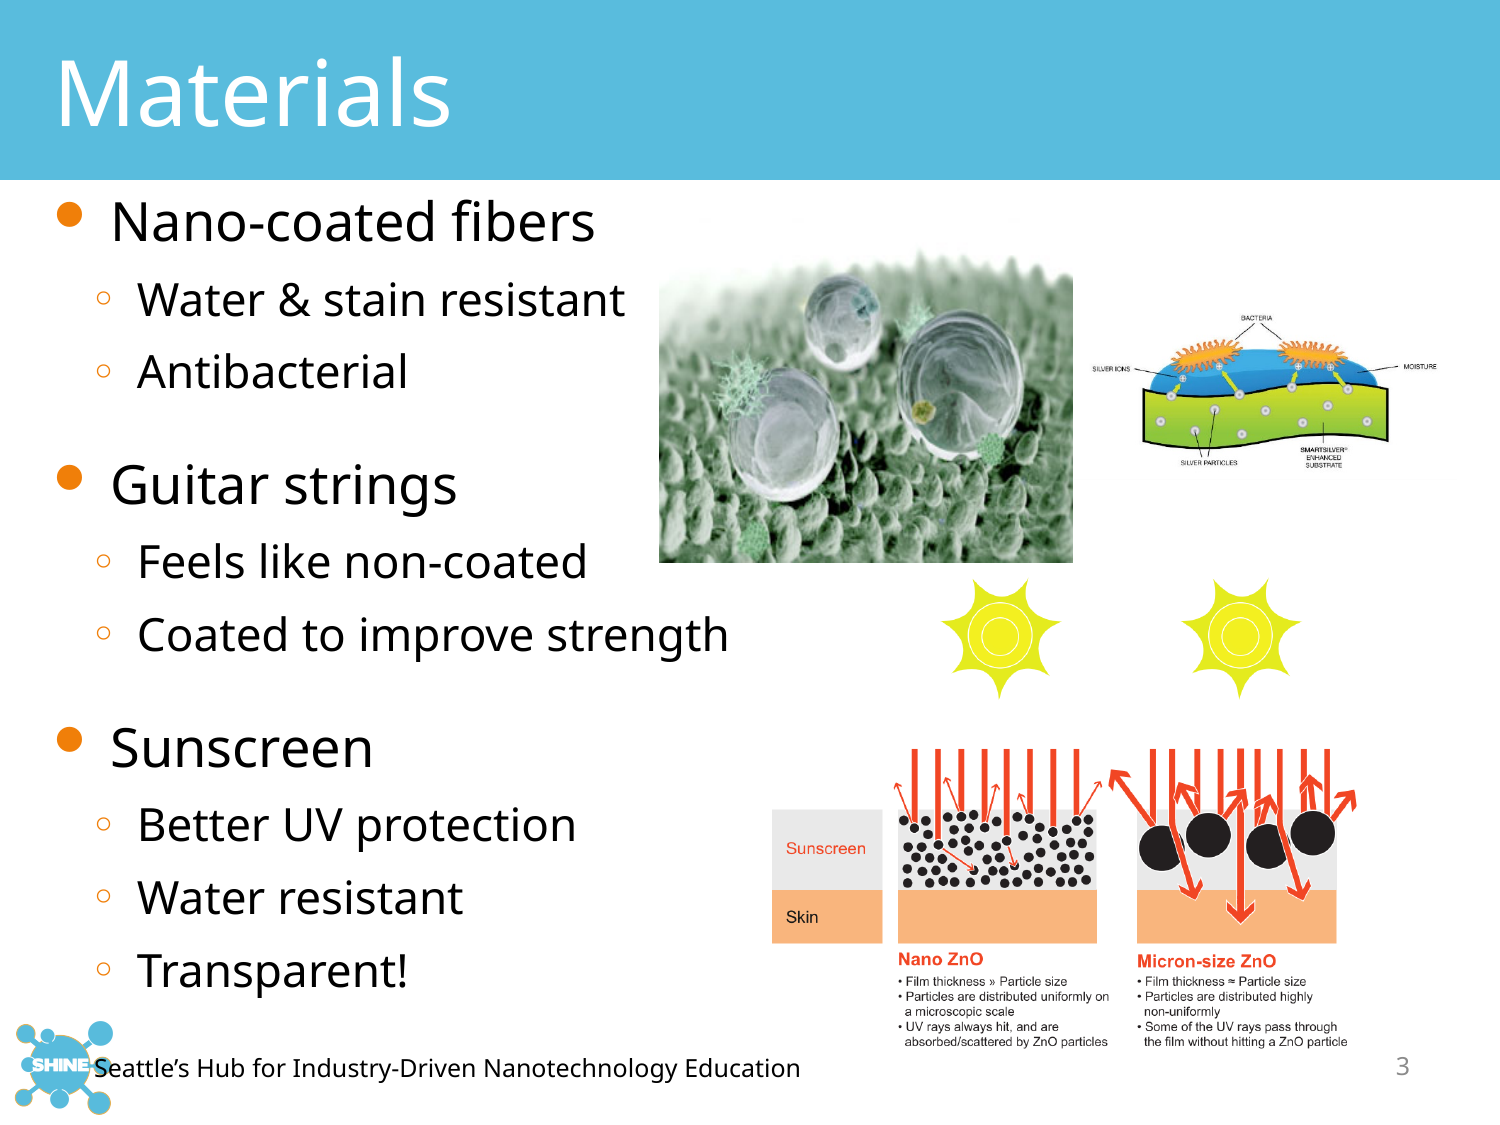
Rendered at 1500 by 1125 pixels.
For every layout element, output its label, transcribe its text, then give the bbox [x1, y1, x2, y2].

picture [12, 1020, 116, 1115]
picture [1074, 302, 1457, 480]
picture [659, 218, 1073, 563]
slide_number 3 [1074, 1037, 1425, 1098]
picture [769, 570, 1362, 1060]
title Materials [0, 0, 1500, 179]
list Nano-coated fibers Water & stain resistant Antibacterial Guitar strings Feels like non-coated Coated to improve strength Sunscreen Better UV protection Water resistant Transparent! [0, 179, 1500, 860]
